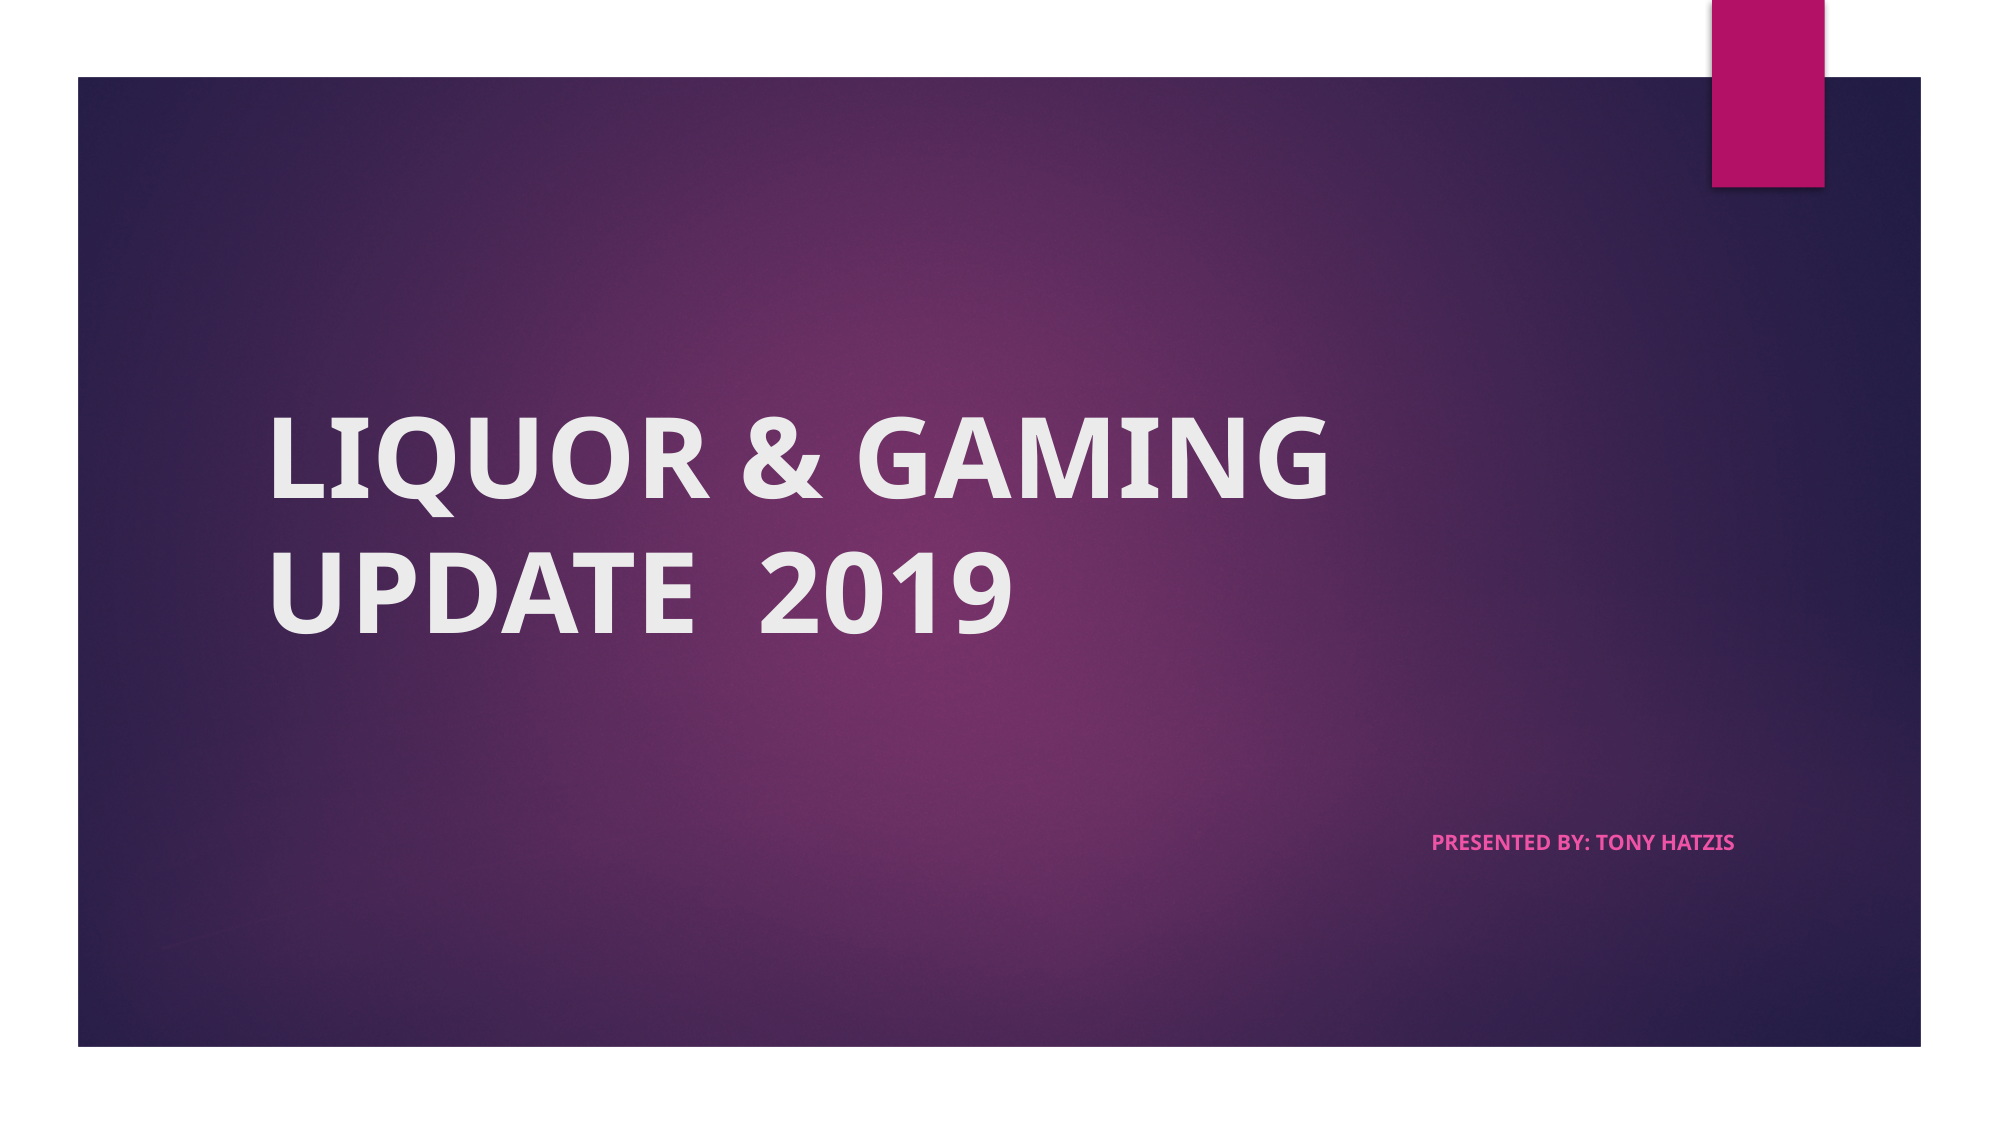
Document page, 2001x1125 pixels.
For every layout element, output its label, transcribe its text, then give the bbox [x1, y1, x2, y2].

subtitle PRESENTED BY: Tony hatzis [249, 821, 1750, 863]
title LIQUOR & GAMING UPDATE 2019 [249, 184, 1750, 664]
